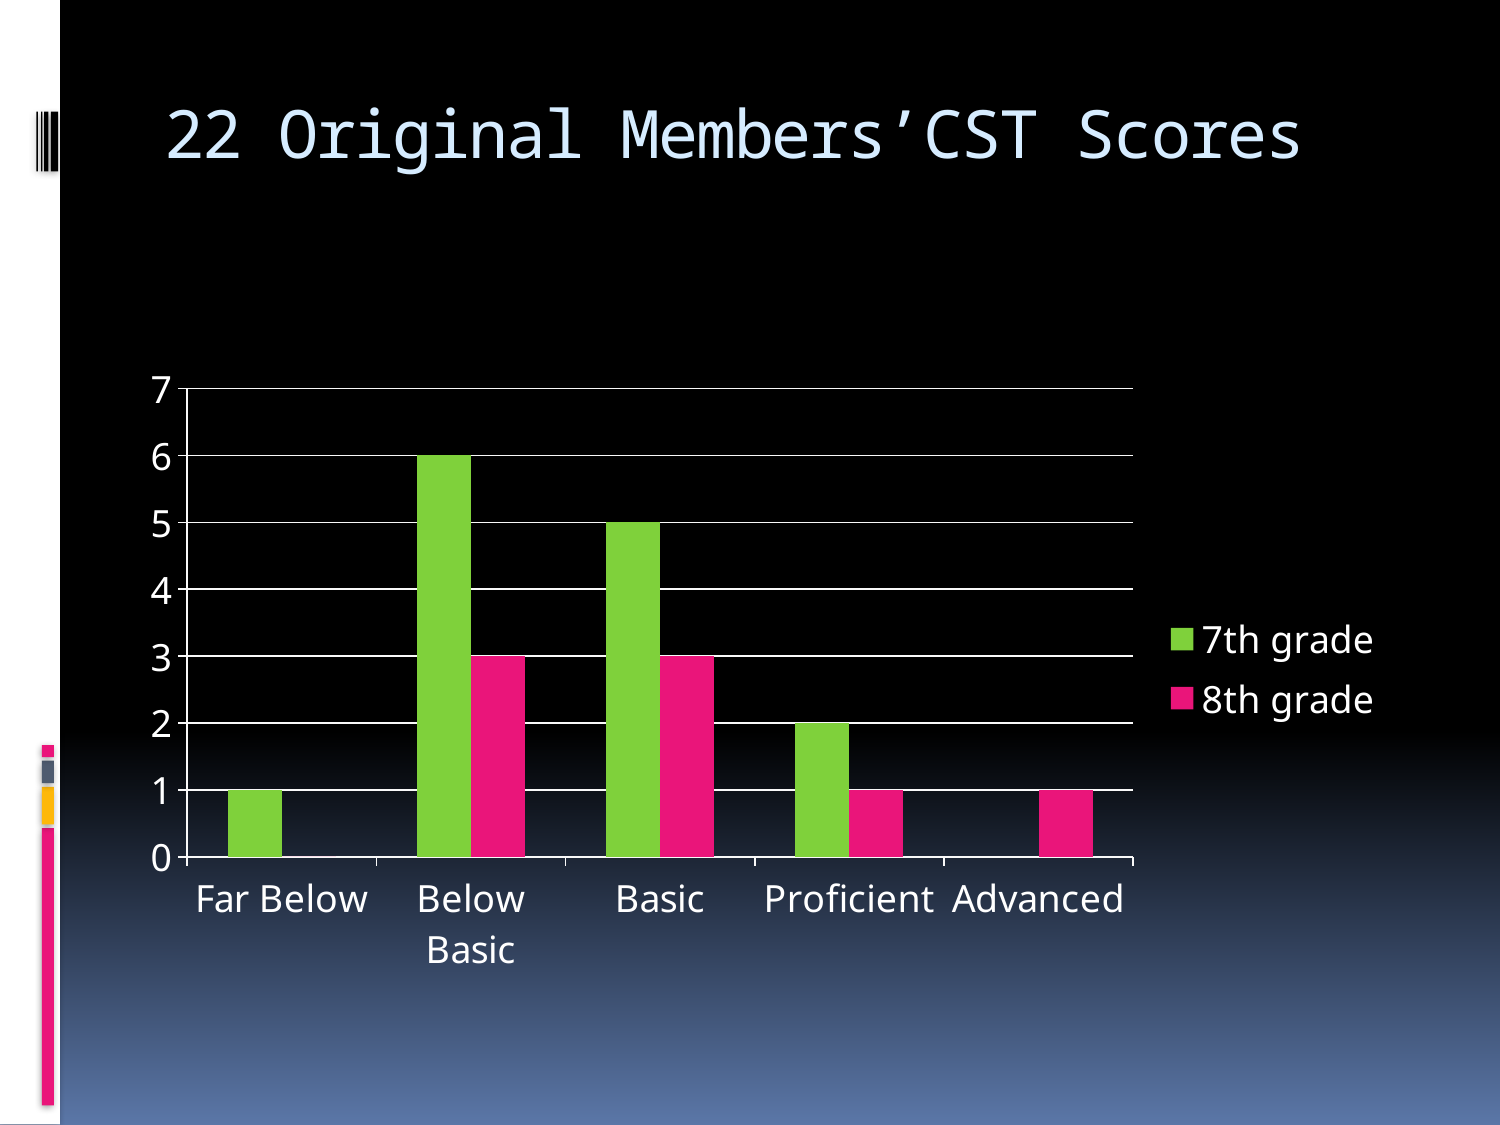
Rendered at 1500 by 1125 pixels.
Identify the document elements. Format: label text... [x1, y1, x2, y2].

chart [124, 349, 1401, 988]
title 22 Original Members’CST Scores [150, 83, 1425, 263]
